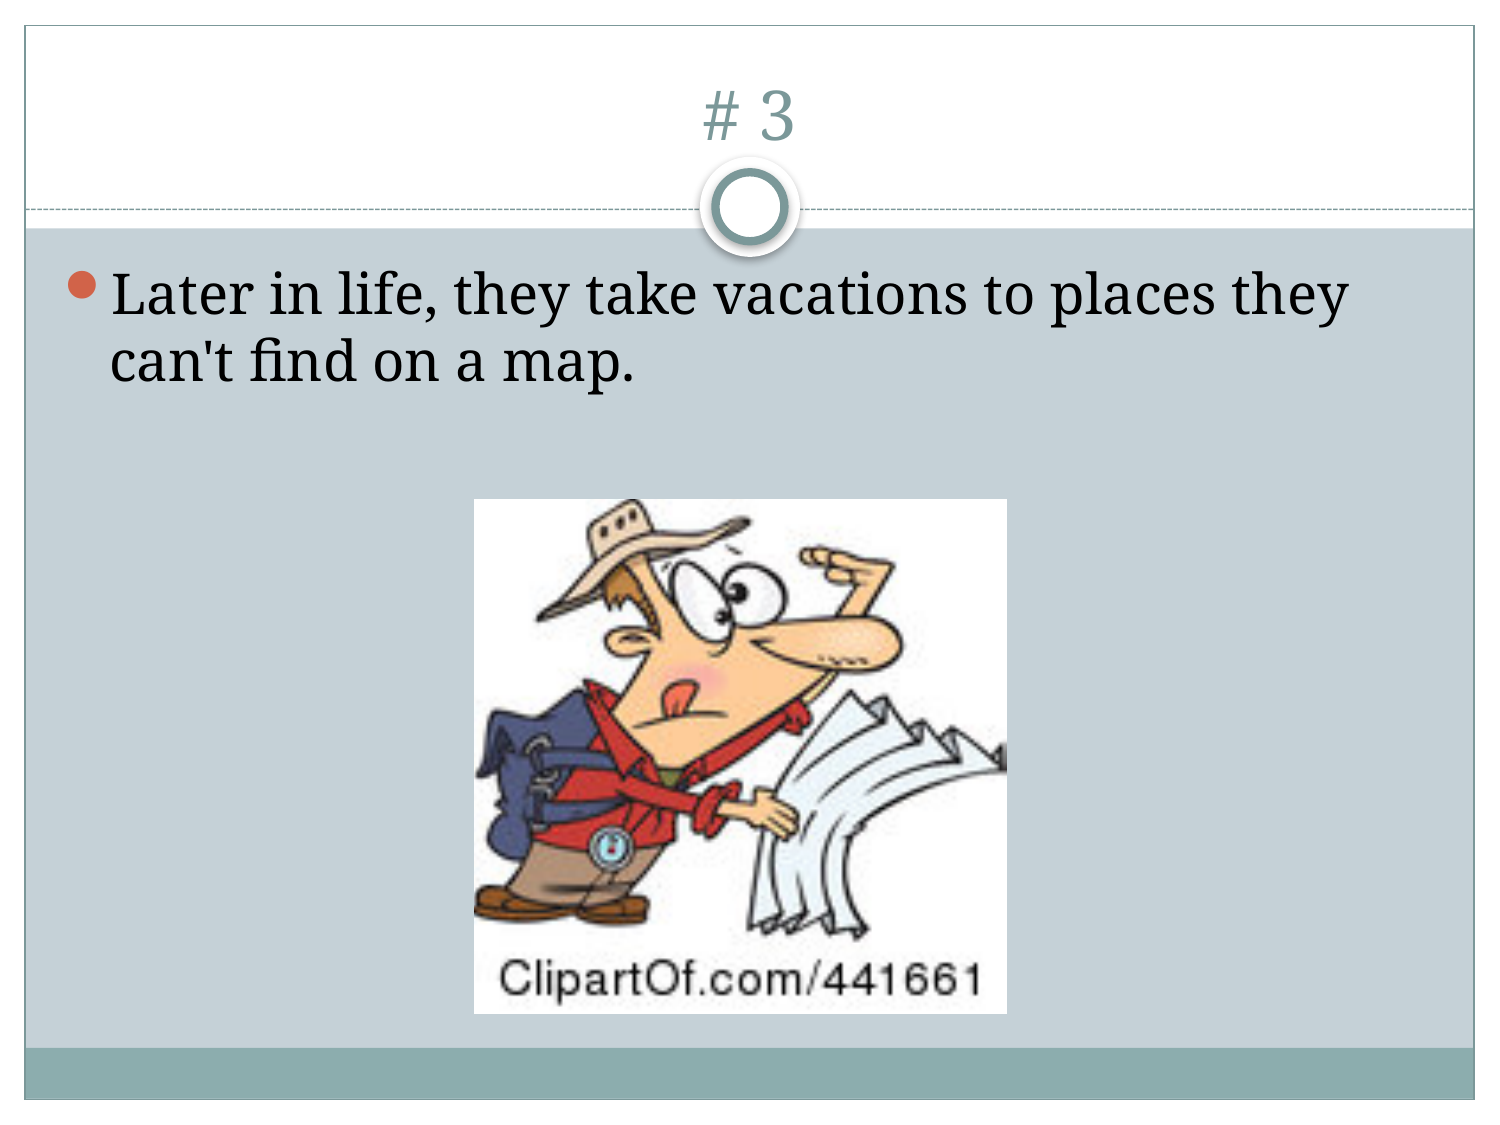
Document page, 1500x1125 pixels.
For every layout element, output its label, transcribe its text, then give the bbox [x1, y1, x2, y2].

picture [474, 499, 1007, 1015]
title # 3 [49, 37, 1450, 162]
list Later in life, they take vacations to places they can't find on a map. [49, 250, 1445, 925]
